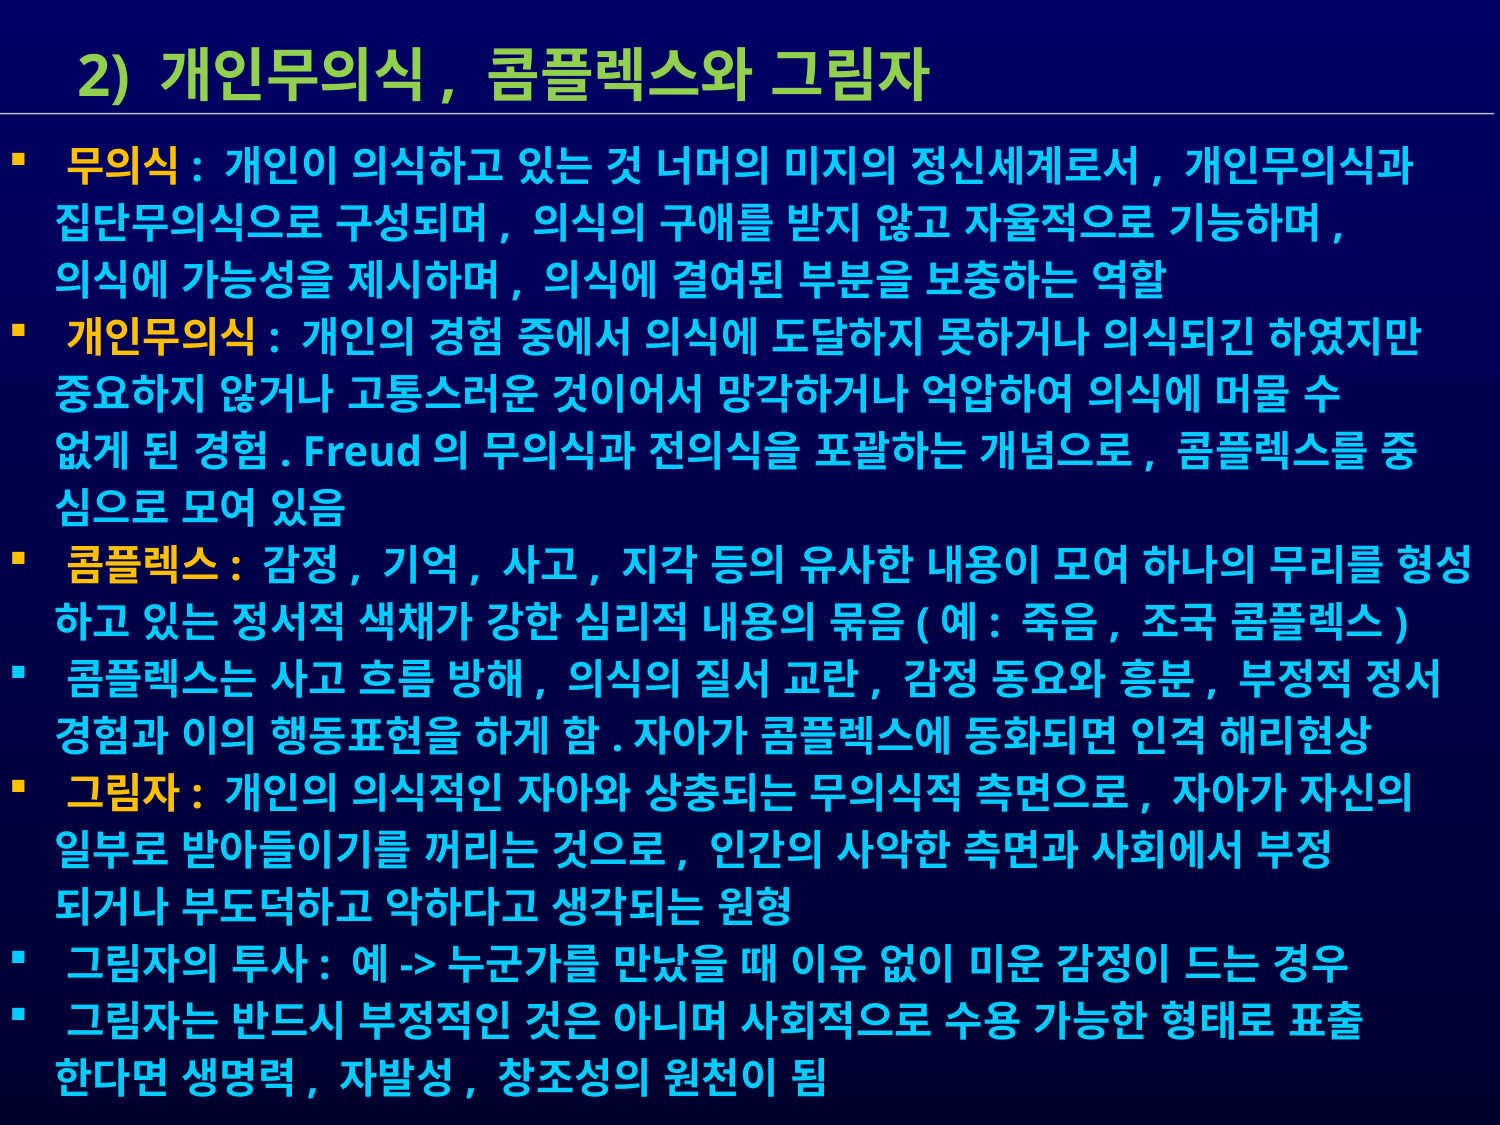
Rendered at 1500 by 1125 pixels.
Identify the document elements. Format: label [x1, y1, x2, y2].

text_box [0, 30, 1495, 1113]
